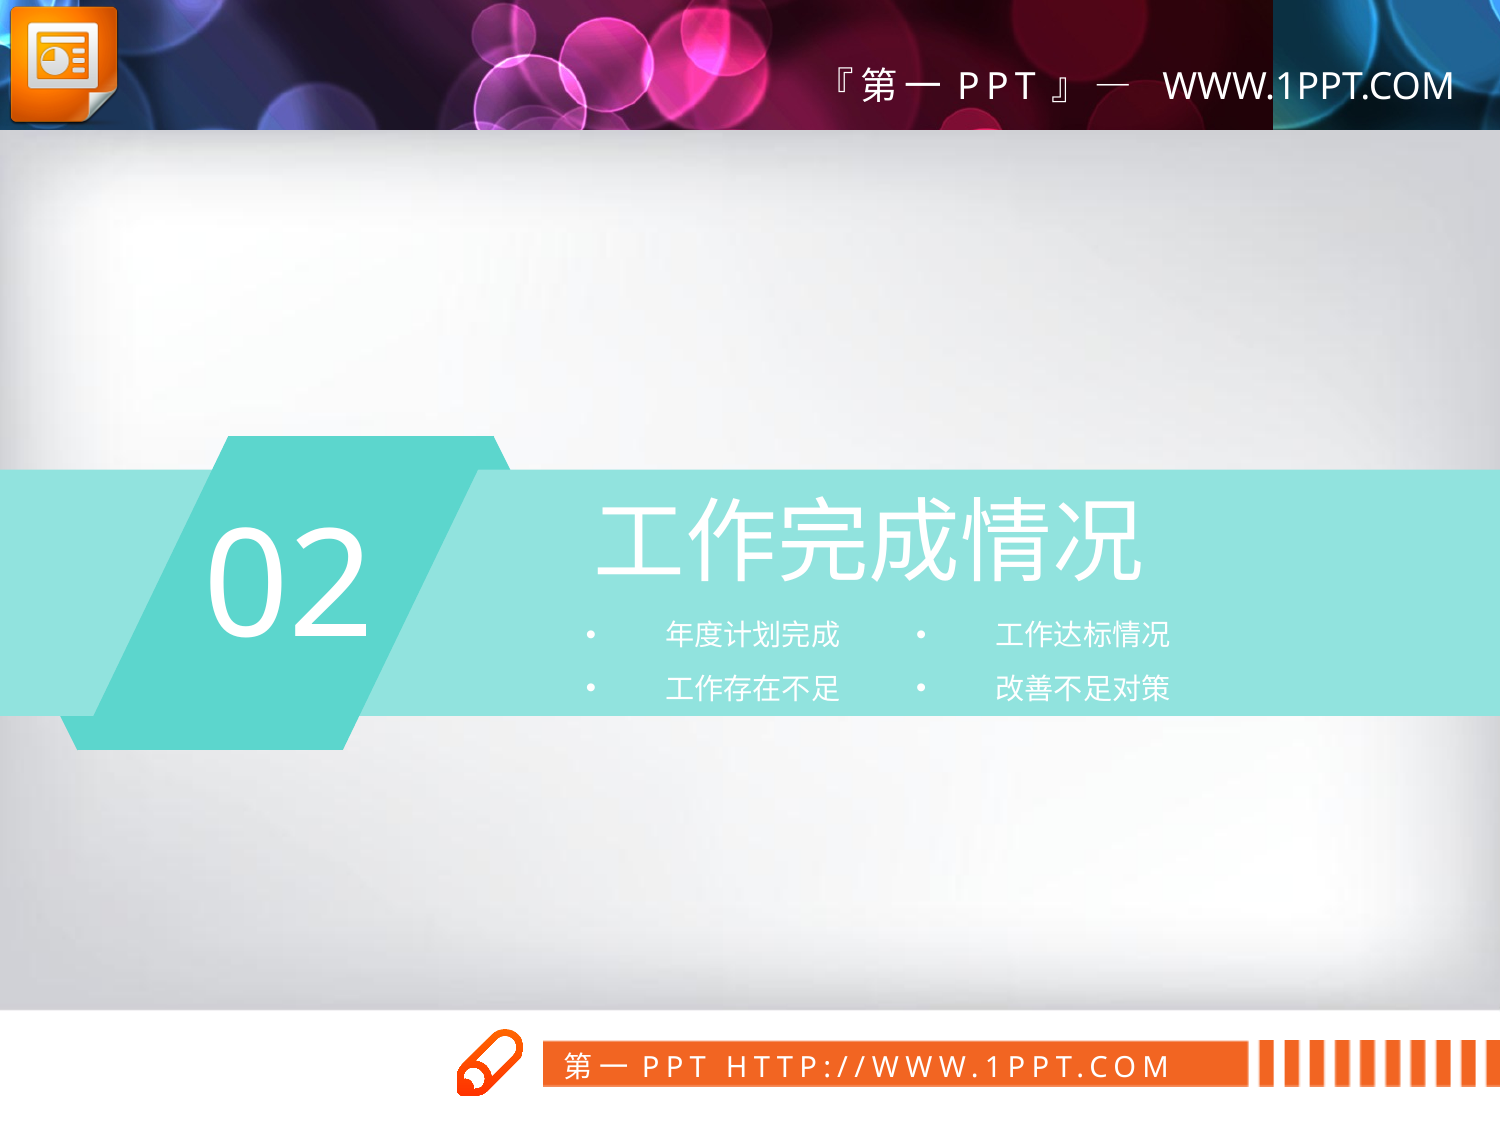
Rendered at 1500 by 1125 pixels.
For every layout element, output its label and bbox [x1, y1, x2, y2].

picture [0, 0, 1500, 435]
picture [543, 1040, 1500, 1087]
text_box [0, 435, 1500, 751]
picture [0, 751, 1500, 1012]
